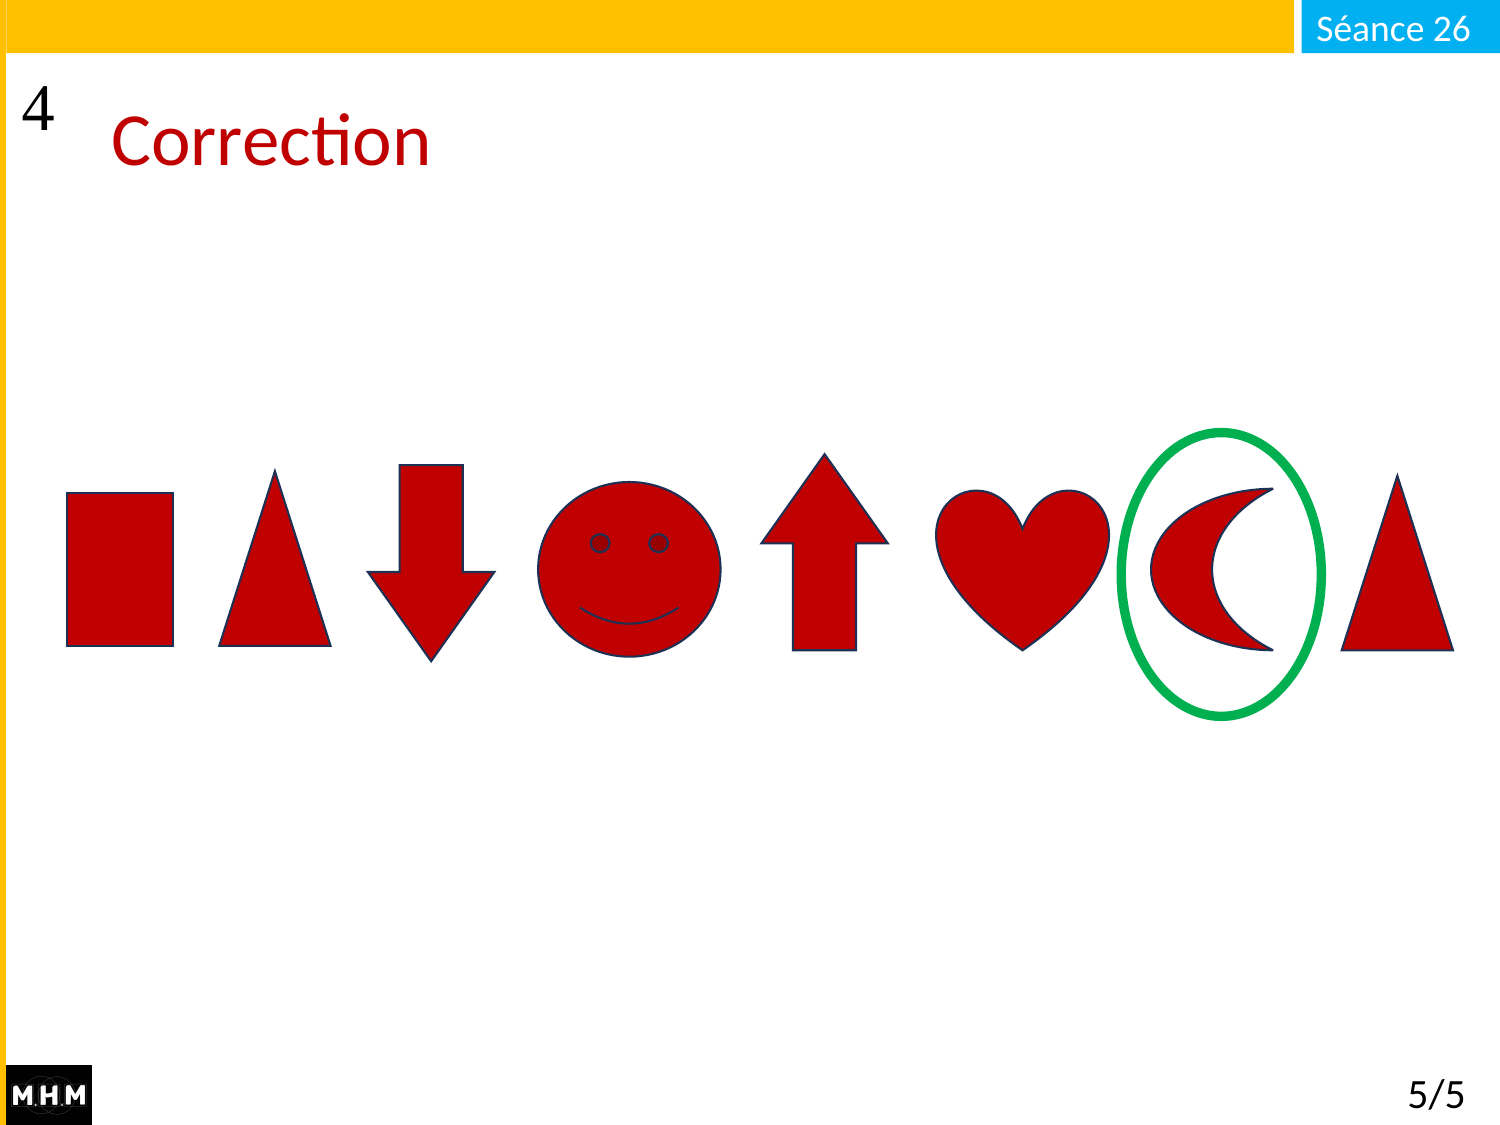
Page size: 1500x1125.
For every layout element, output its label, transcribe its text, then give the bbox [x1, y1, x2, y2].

text_box [66, 492, 174, 647]
text_box [1120, 431, 1323, 718]
text_box [365, 464, 497, 664]
text_box [759, 452, 890, 652]
text_box [935, 489, 1111, 652]
text_box [1340, 472, 1455, 652]
text_box [537, 480, 722, 658]
picture [6, 1065, 92, 1125]
text_box [217, 467, 333, 647]
list 5/5 [1373, 1064, 1500, 1125]
text_box [1150, 487, 1274, 652]
title Correction [96, 60, 1434, 223]
